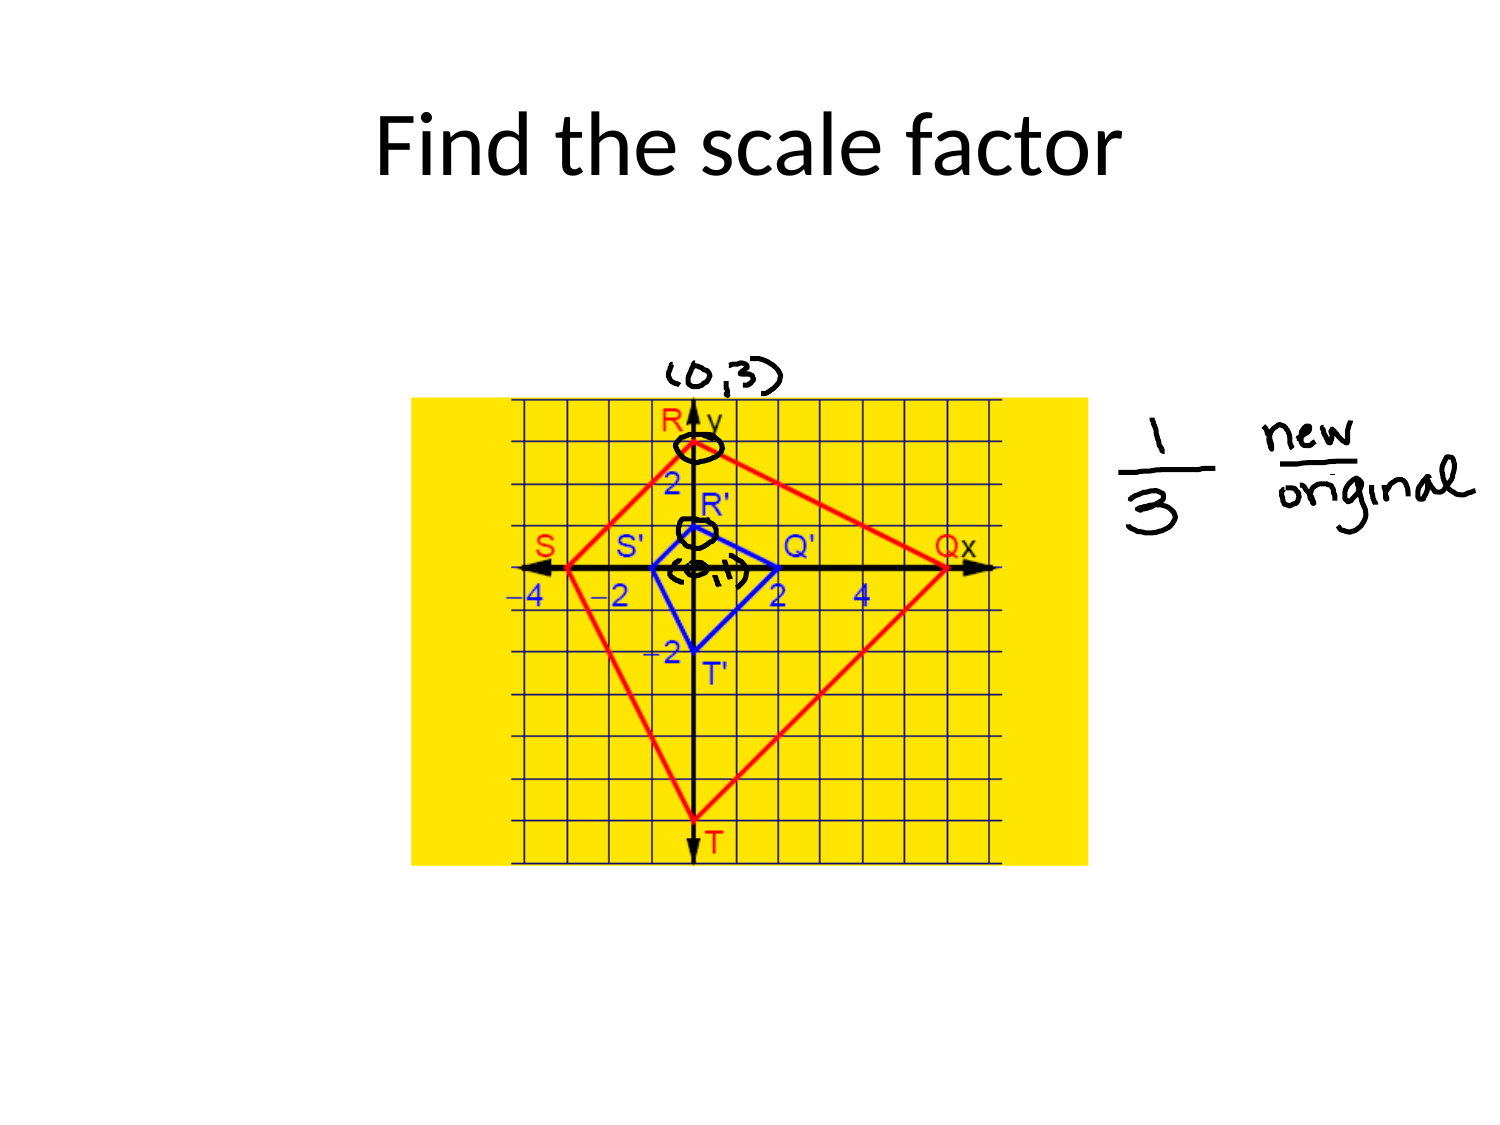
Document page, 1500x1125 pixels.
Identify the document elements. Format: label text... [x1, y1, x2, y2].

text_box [1118, 417, 1476, 534]
title Find the scale factor [75, 45, 1425, 233]
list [393, 363, 1107, 904]
text_box [750, 357, 770, 362]
